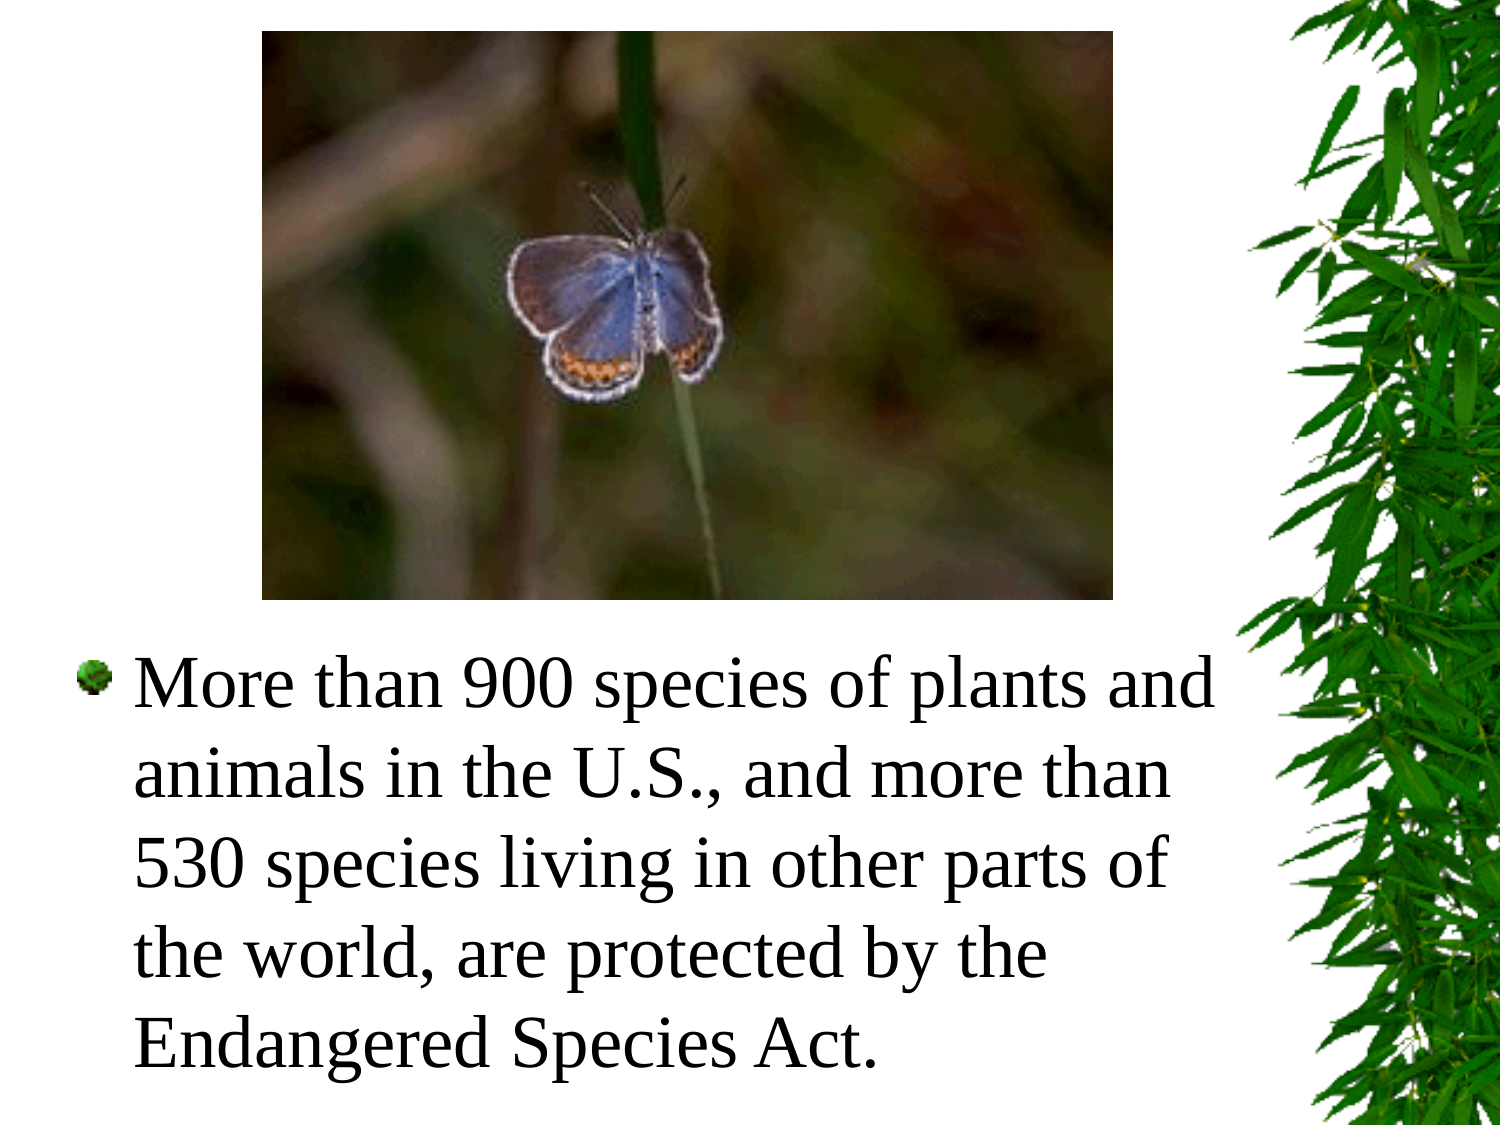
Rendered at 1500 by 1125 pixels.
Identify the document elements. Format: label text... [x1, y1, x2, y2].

list More than 900 species of plants and animals in the U.S., and more than 530 species living in other parts of the world, are protected by the Endangered Species Act. [62, 624, 1263, 1125]
picture [1206, 0, 1500, 1125]
picture [77, 660, 112, 695]
picture [262, 30, 1113, 601]
